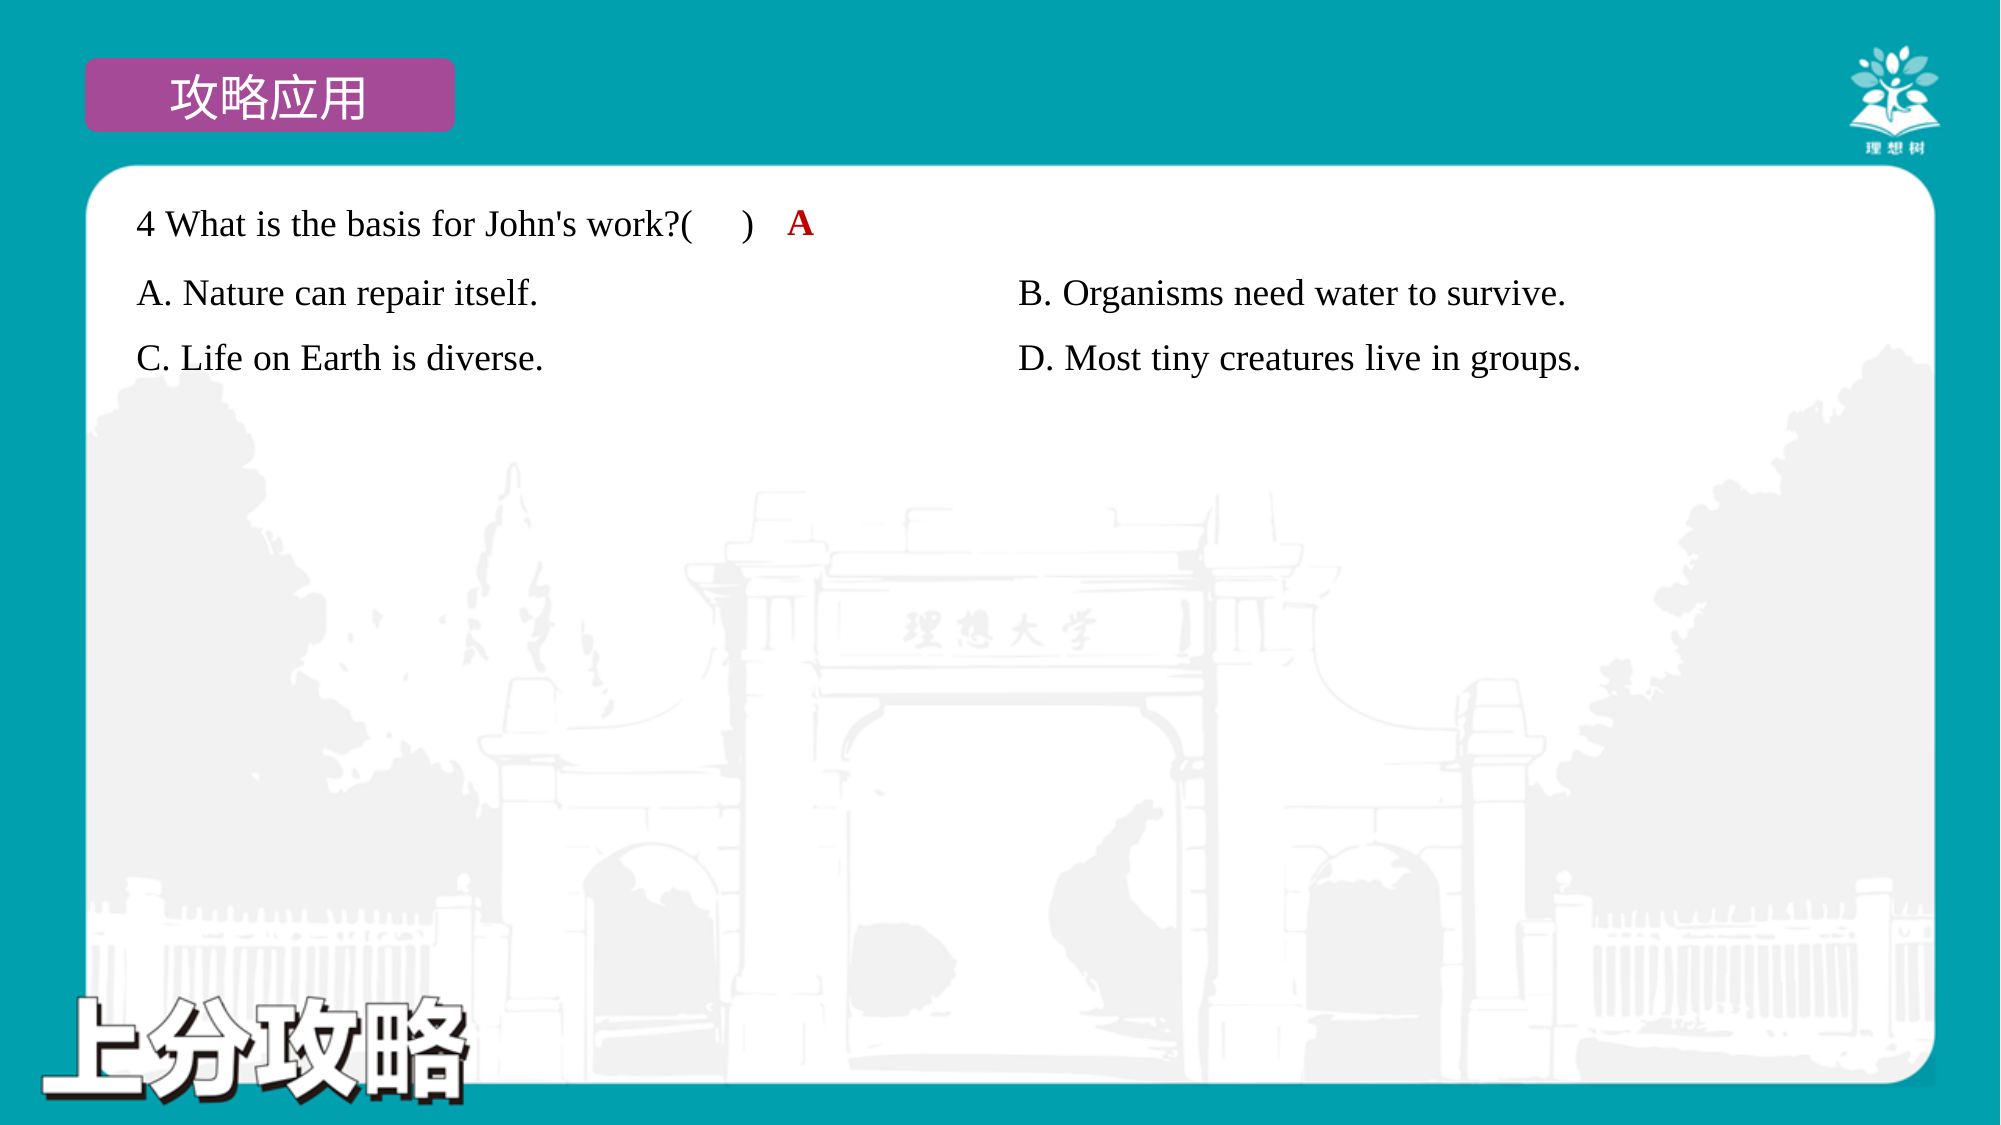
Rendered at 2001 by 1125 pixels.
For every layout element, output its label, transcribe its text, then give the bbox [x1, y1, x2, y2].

text_box 4 What is the basis for John's work?( ) [136, 176, 1865, 237]
picture [0, 0, 2000, 1125]
text_box A. Nature can repair itself. B. Organisms need water to survive. C. Life on Earth is diverse. D. Most tiny creatures live in groups. [136, 244, 1865, 371]
text_box A [773, 176, 828, 236]
